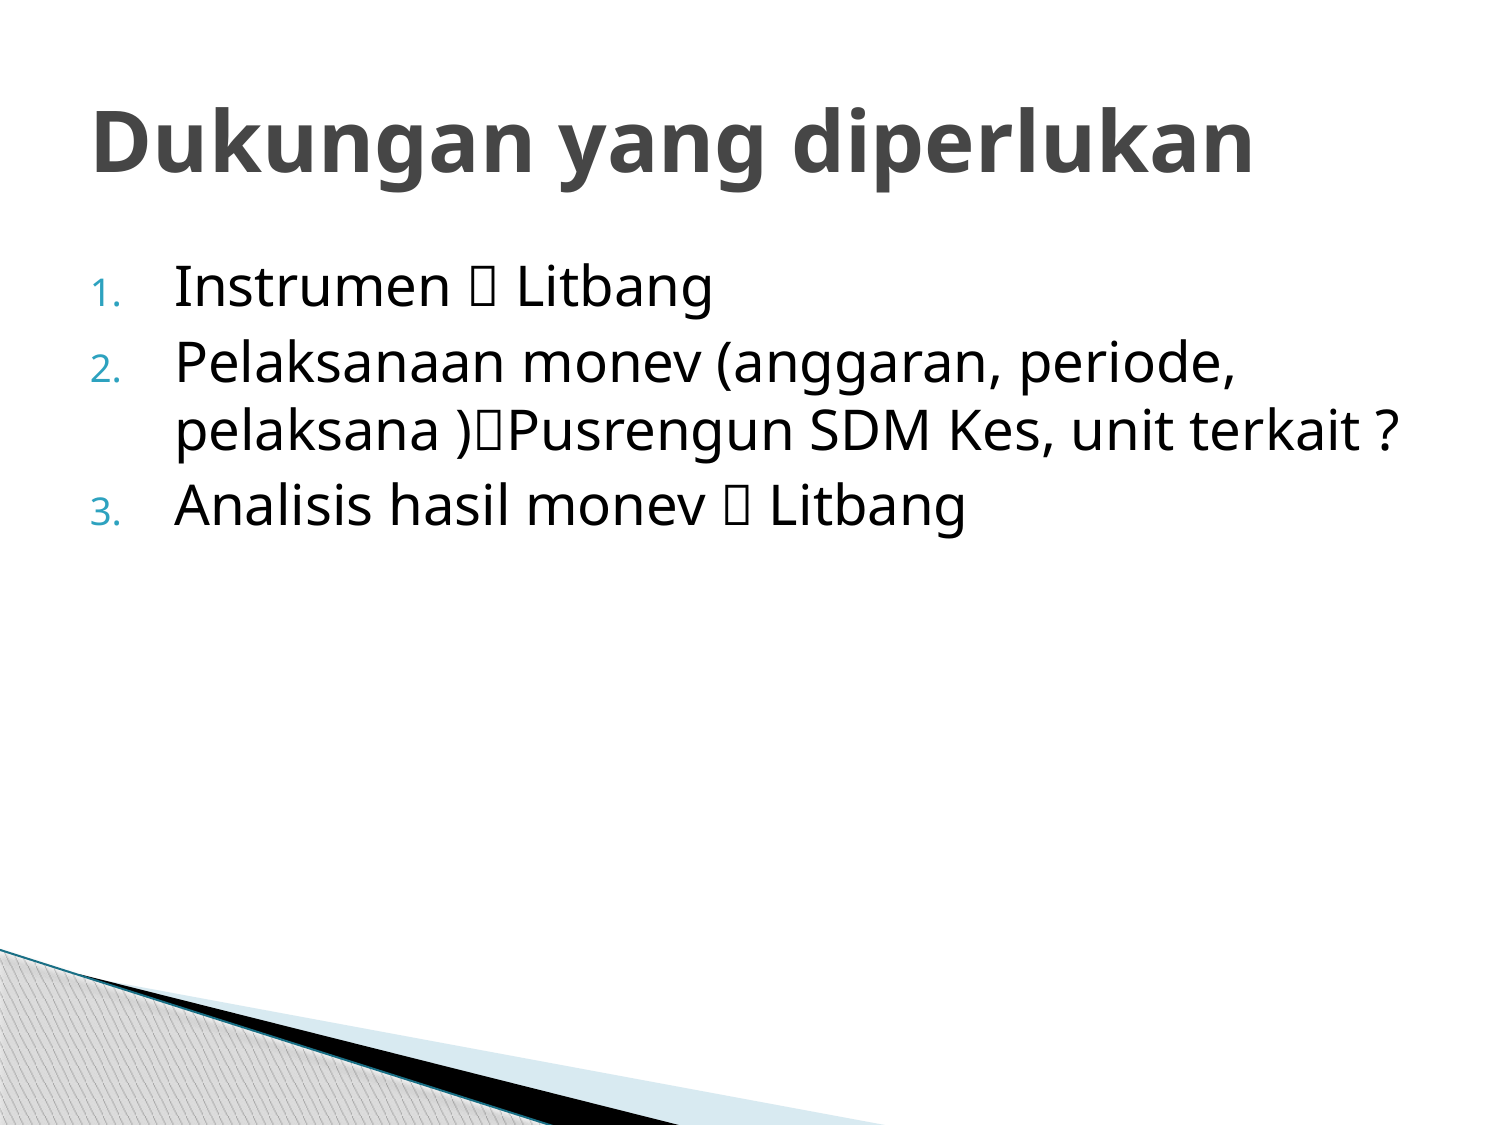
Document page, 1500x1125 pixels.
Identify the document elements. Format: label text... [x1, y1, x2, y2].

title Dukungan yang diperlukan [75, 45, 1425, 233]
list Instrumen  Litbang Pelaksanaan monev (anggaran, periode, pelaksana )Pusrengun SDM Kes, unit terkait ? Analisis hasil monev  Litbang [75, 243, 1425, 986]
